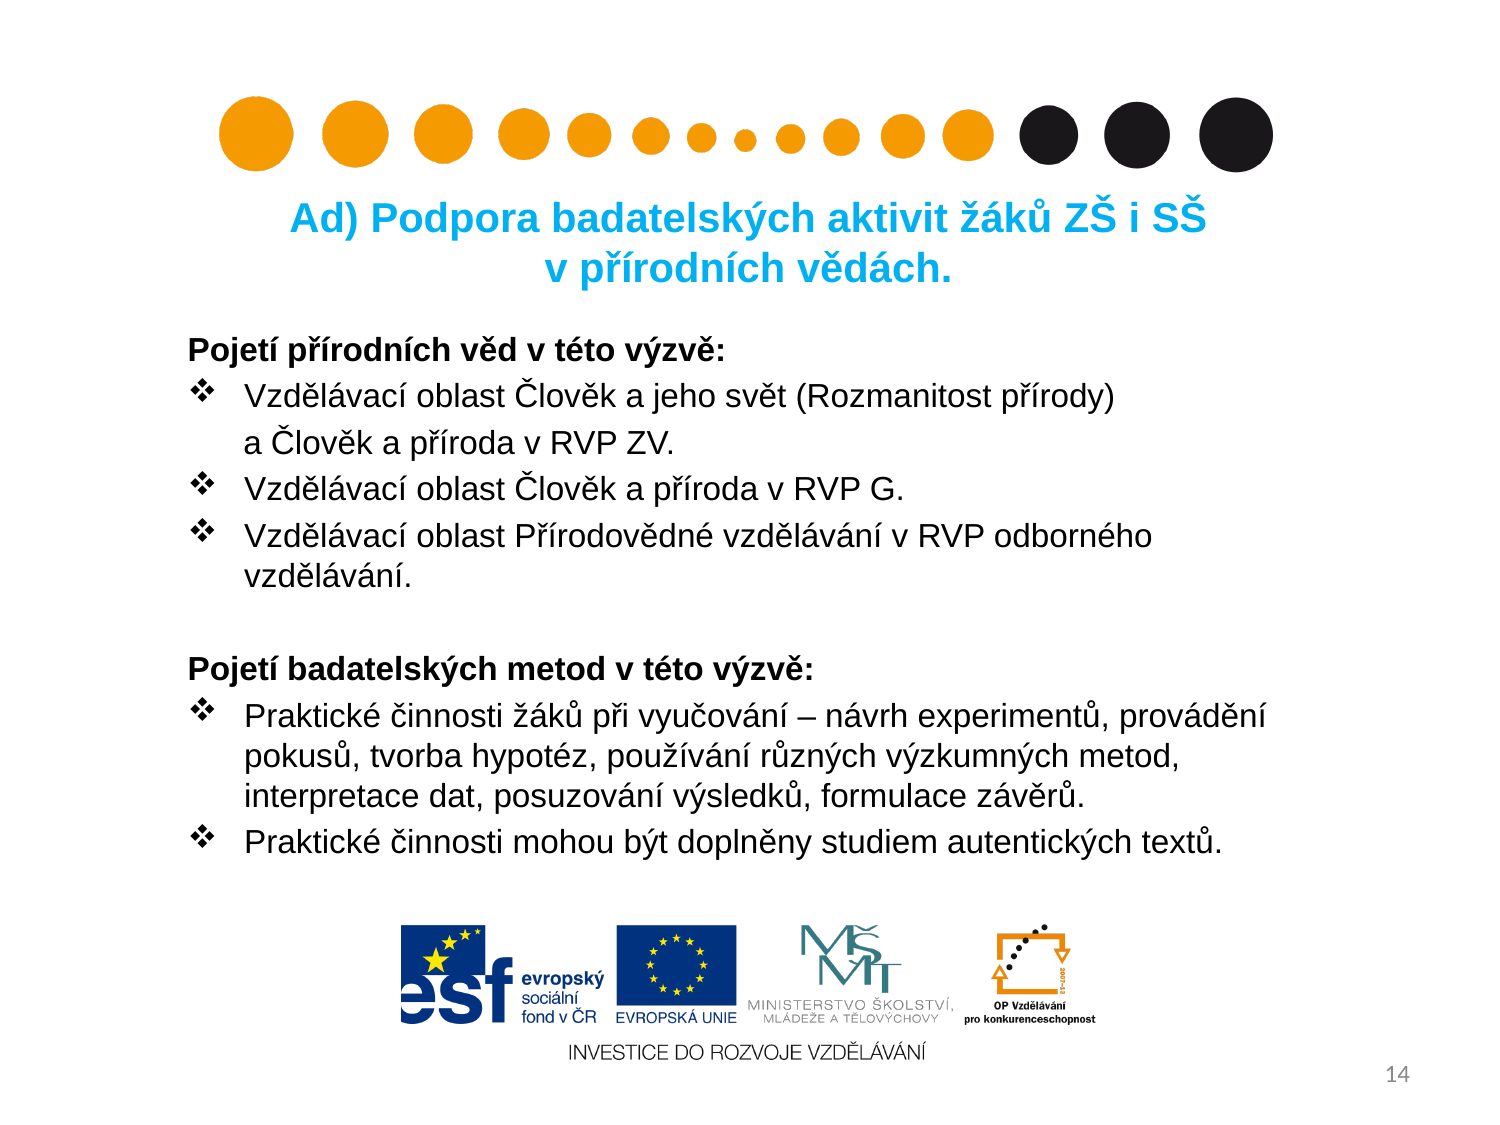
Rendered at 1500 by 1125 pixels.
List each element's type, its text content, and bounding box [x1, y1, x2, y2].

text_box Pojetí přírodních věd v této výzvě: Vzdělávací oblast Člověk a jeho svět (Rozmanitost přírody) a Člověk a příroda v RVP ZV. Vzdělávací oblast Člověk a příroda v RVP G. Vzdělávací oblast Přírodovědné vzdělávání v RVP odborného vzdělávání. Pojetí badatelských metod v této výzvě: Praktické činnosti žáků při vyučování – návrh experimentů, provádění pokusů, tvorba hypotéz, používání různých výzkumných metod, interpretace dat, posuzování výsledků, formulace závěrů. Praktické činnosti mohou být doplněny studiem autentických textů. [172, 320, 1346, 908]
title Ad) Podpora badatelských aktivit žáků ZŠ i SŠ v přírodních vědách. [96, 180, 1401, 321]
picture [215, 93, 1275, 176]
slide_number 14 [1074, 1042, 1425, 1103]
picture [399, 922, 1100, 1061]
